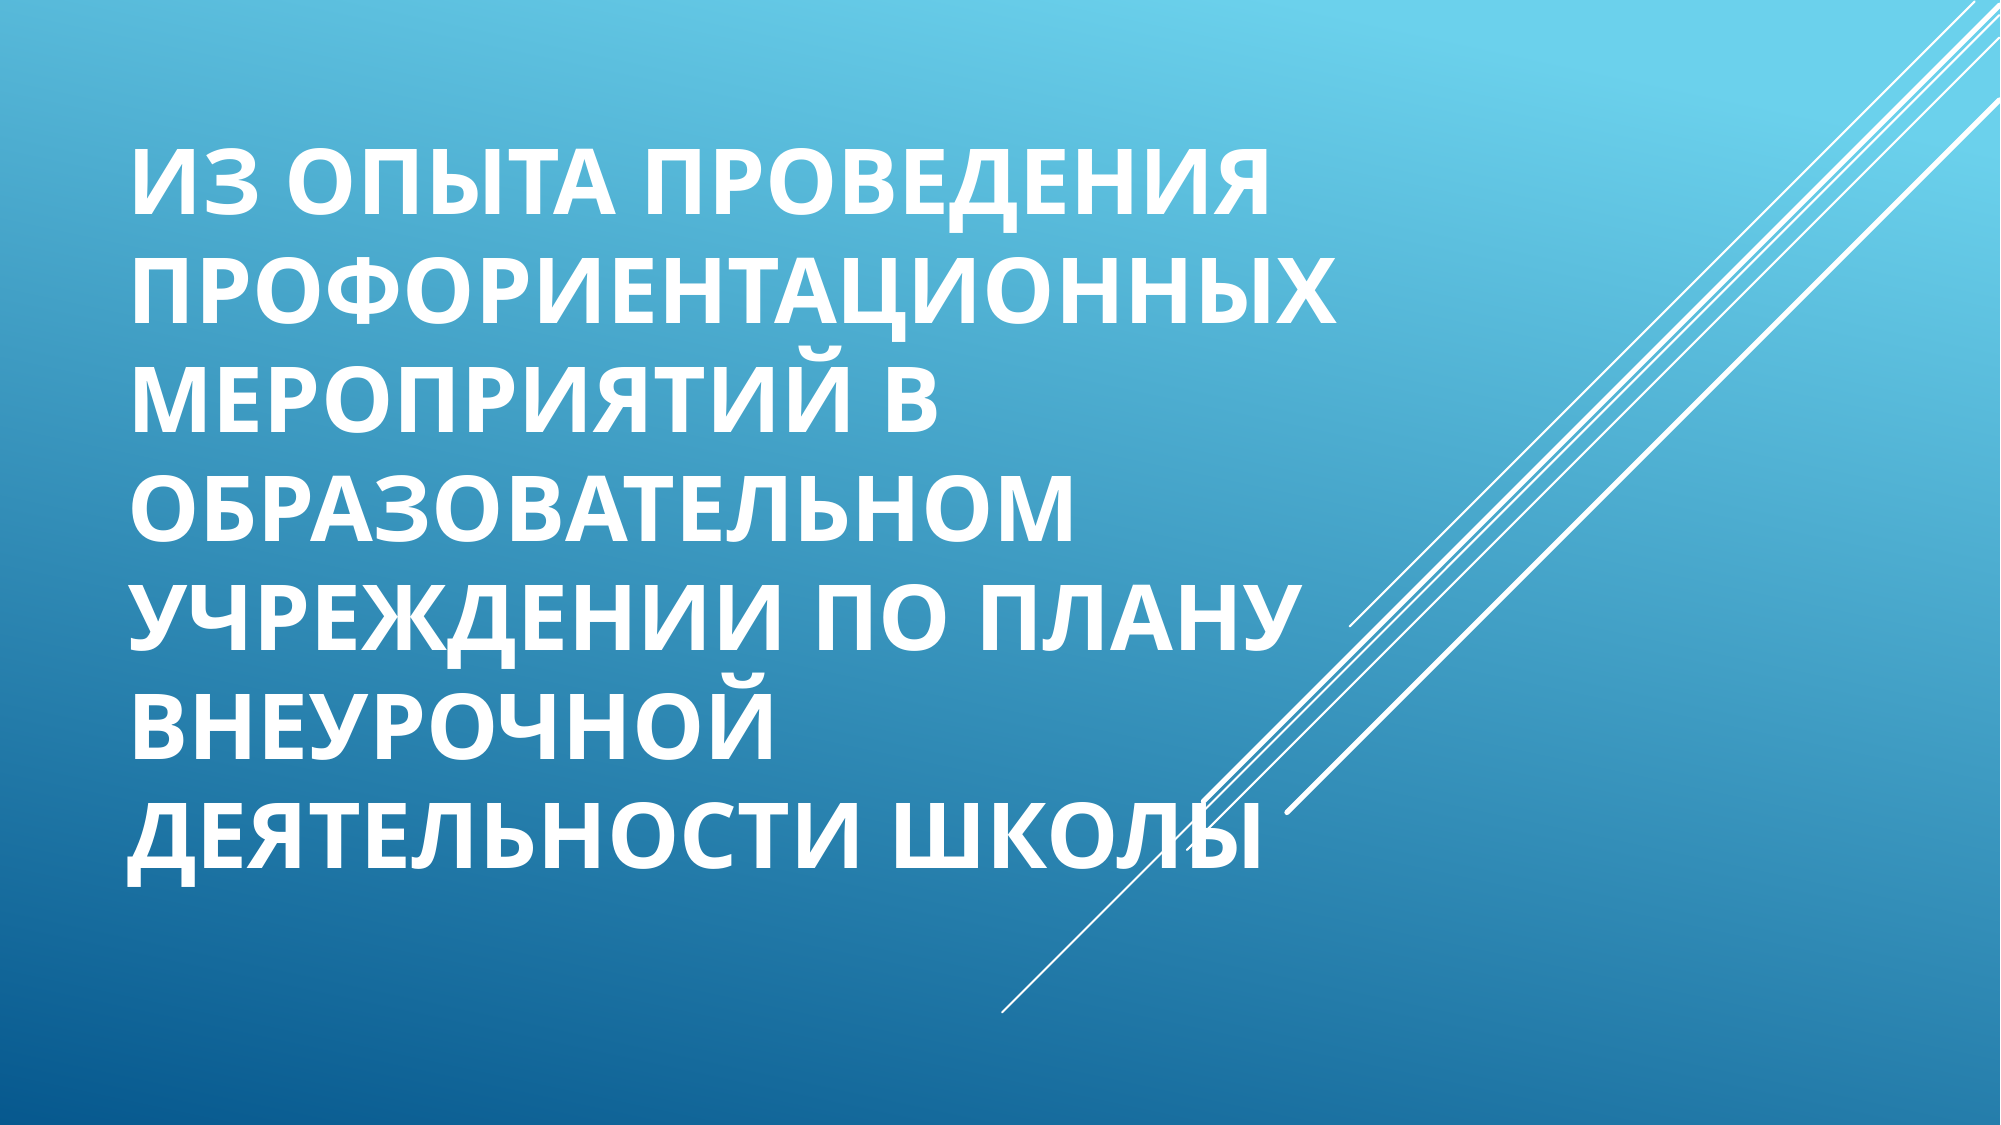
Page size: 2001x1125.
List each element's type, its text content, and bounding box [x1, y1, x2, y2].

text_box [561, 674, 1942, 1013]
title Из опыта проведения профориентационных мероприятий в образовательном учреждении по плану внеурочной деятельности школы [112, 112, 1493, 895]
